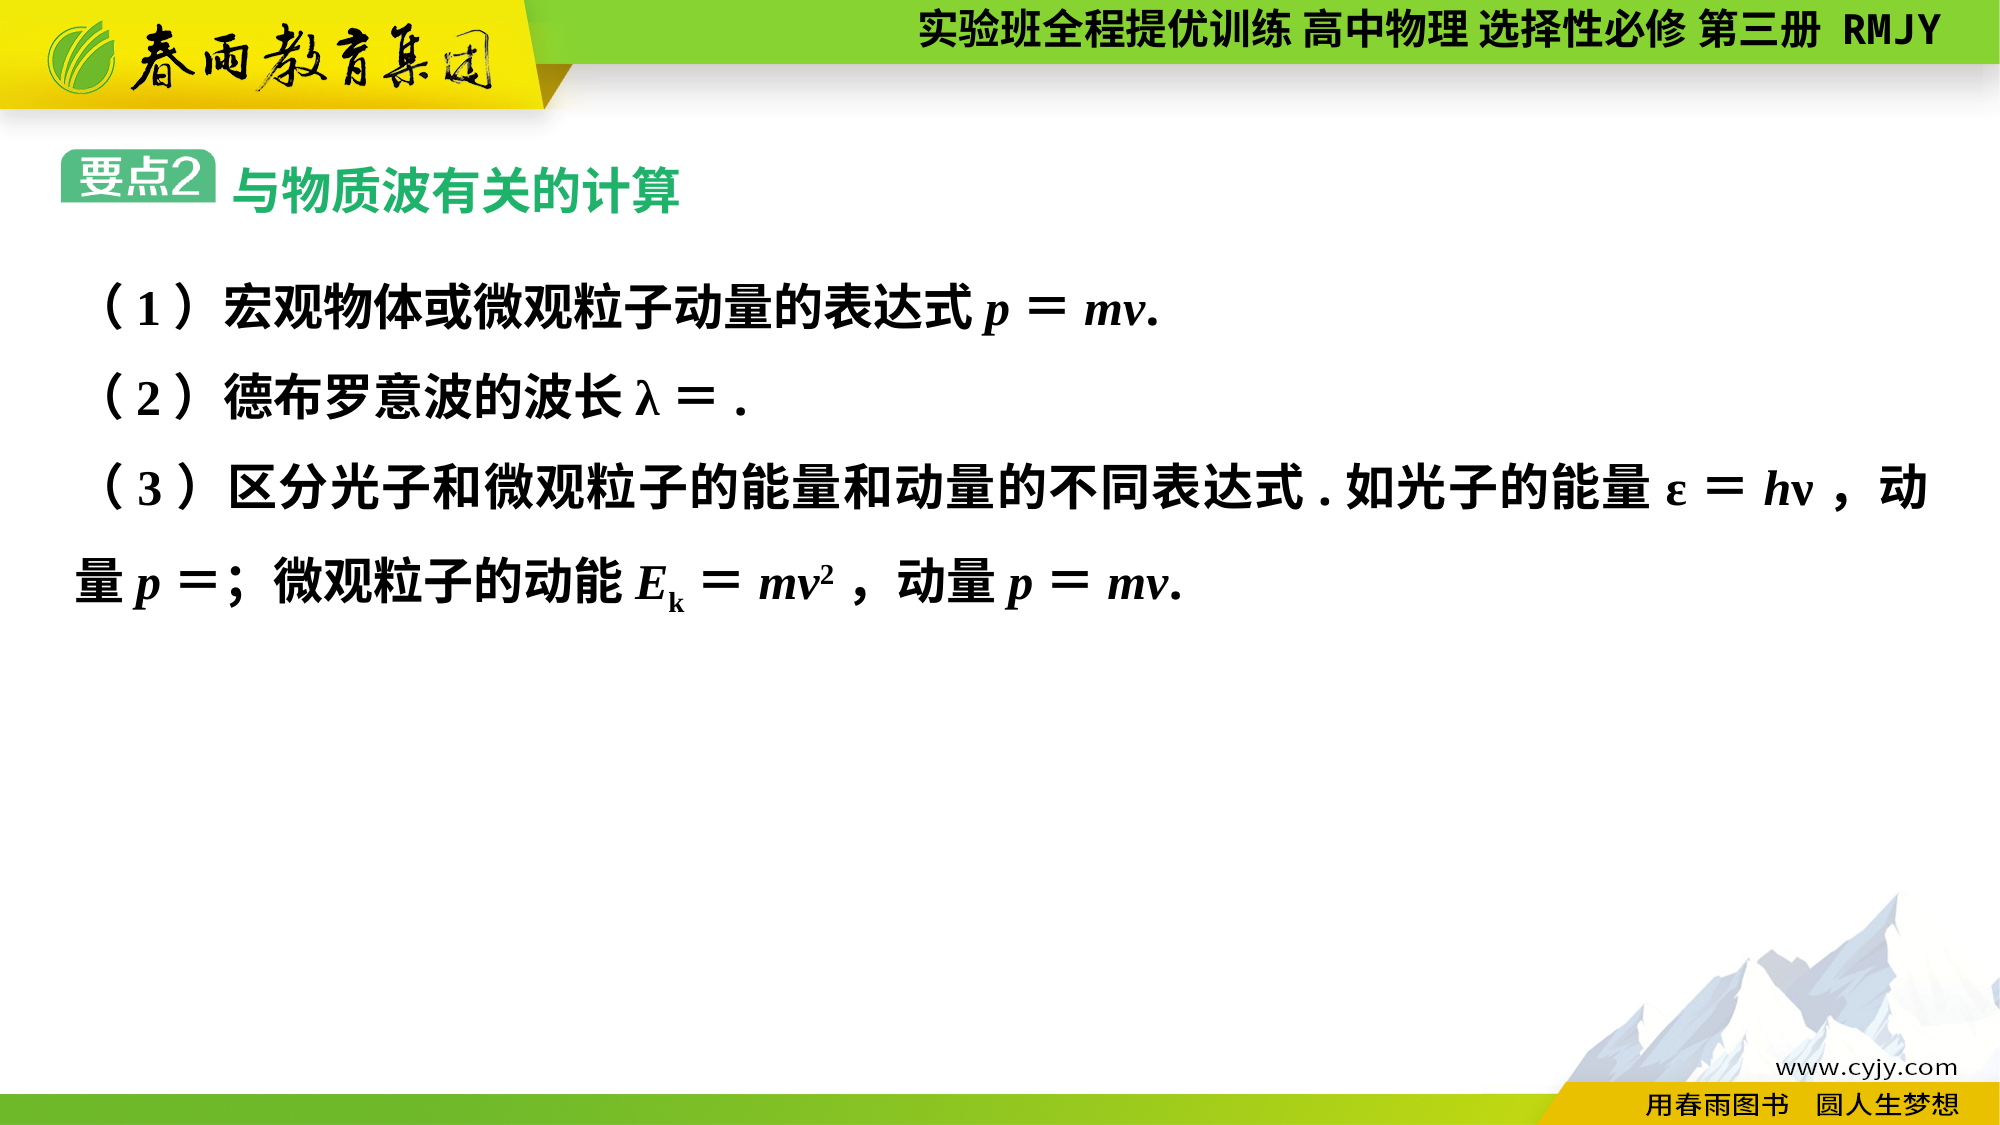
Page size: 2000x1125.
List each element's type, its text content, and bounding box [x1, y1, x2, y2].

picture [0, 0, 2000, 1125]
text_box 与物质波有关的计算 [216, 122, 1944, 228]
